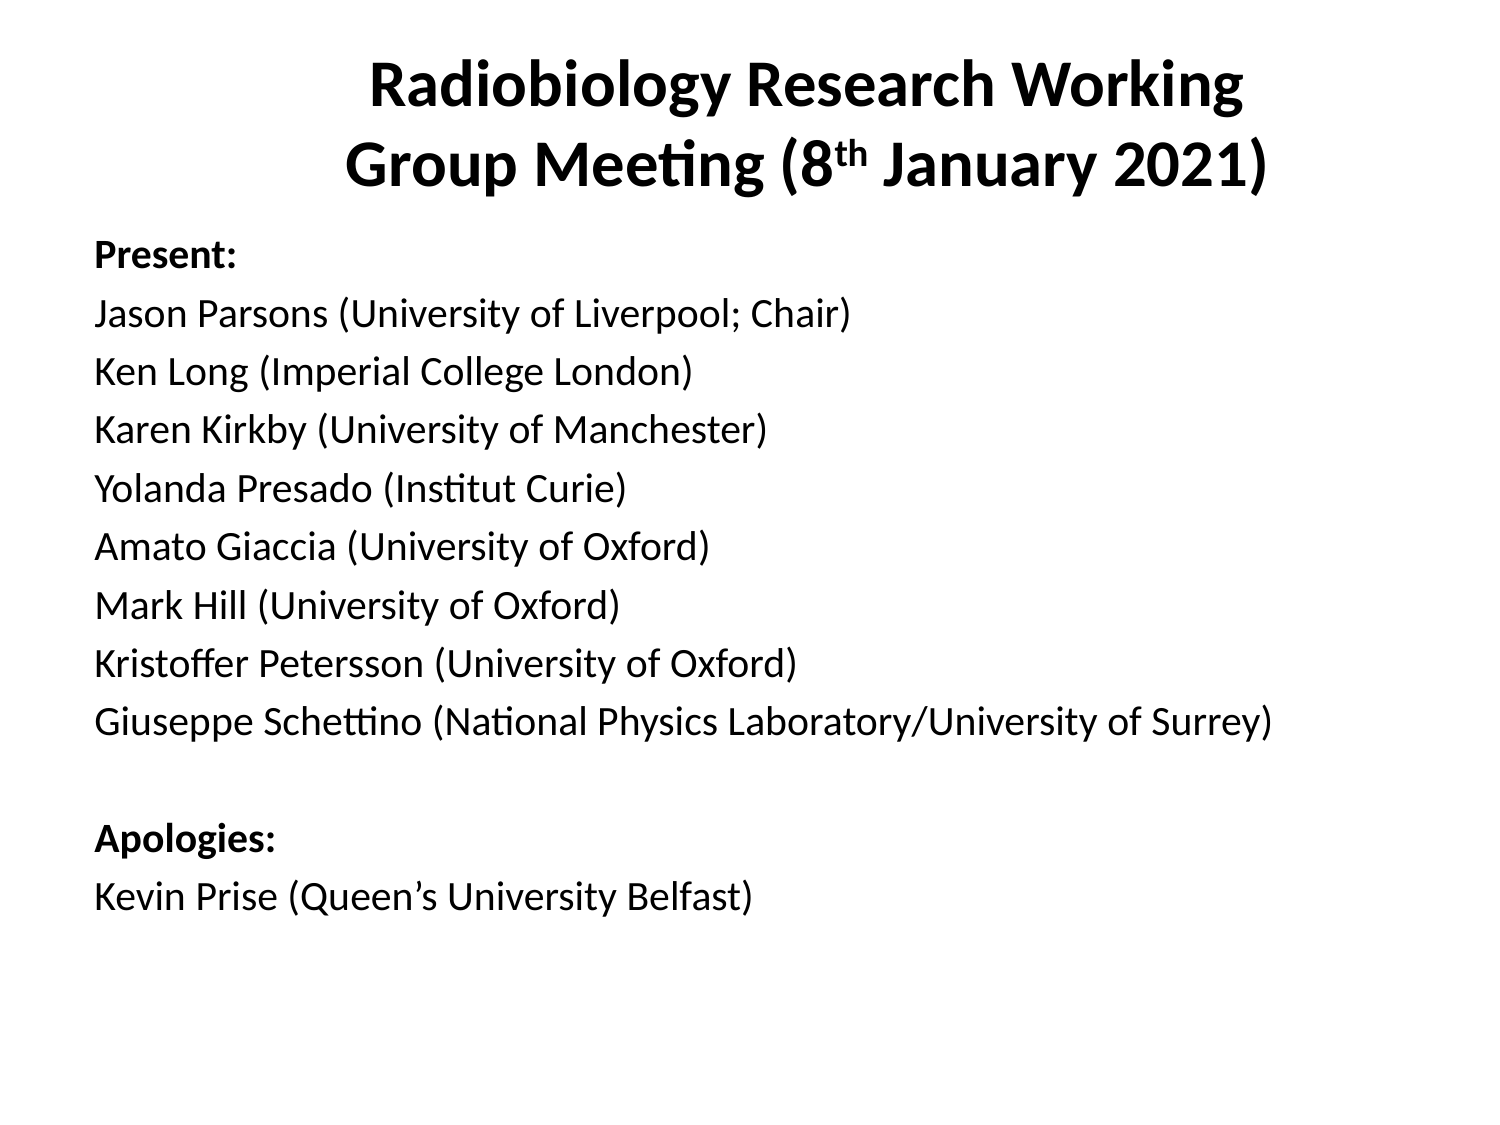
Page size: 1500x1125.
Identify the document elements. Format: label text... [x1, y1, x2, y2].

text_box Present: Jason Parsons (University of Liverpool; Chair) Ken Long (Imperial College London) Karen Kirkby (University of Manchester) Yolanda Presado (Institut Curie) Amato Giaccia (University of Oxford) Mark Hill (University of Oxford) Kristoffer Petersson (University of Oxford) Giuseppe Schettino (National Physics Laboratory/University of Surrey) Apologies: Kevin Prise (Queen’s University Belfast) [79, 219, 1459, 976]
title Radiobiology Research Working Group Meeting (8th January 2021) [301, 19, 1314, 219]
